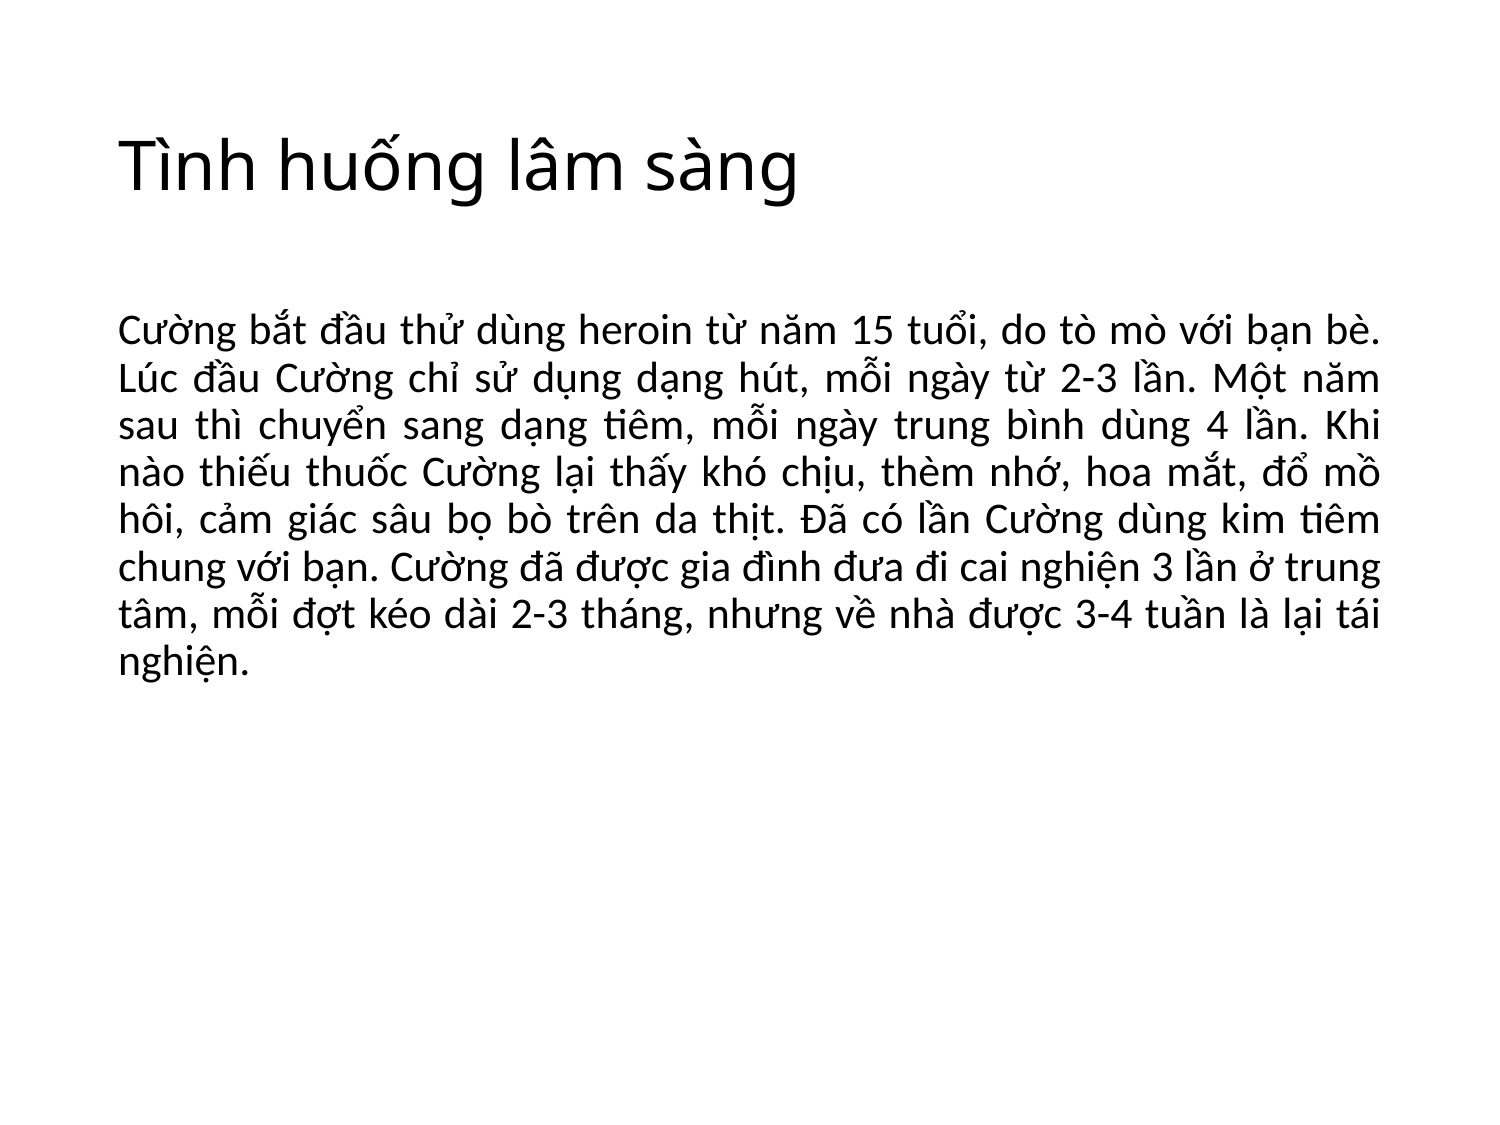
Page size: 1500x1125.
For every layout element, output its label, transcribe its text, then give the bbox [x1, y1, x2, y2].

list Cường bắt đầu thử dùng heroin từ năm 15 tuổi, do tò mò với bạn bè. Lúc đầu Cường chỉ sử dụng dạng hút, mỗi ngày từ 2-3 lần. Một năm sau thì chuyển sang dạng tiêm, mỗi ngày trung bình dùng 4 lần. Khi nào thiếu thuốc Cường lại thấy khó chịu, thèm nhớ, hoa mắt, đổ mồ hôi, cảm giác sâu bọ bò trên da thịt. Đã có lần Cường dùng kim tiêm chung với bạn. Cường đã được gia đình đưa đi cai nghiện 3 lần ở trung tâm, mỗi đợt kéo dài 2-3 tháng, nhưng về nhà được 3-4 tuần là lại tái nghiện. [103, 299, 1397, 1014]
title Tình huống lâm sàng [103, 59, 1397, 278]
